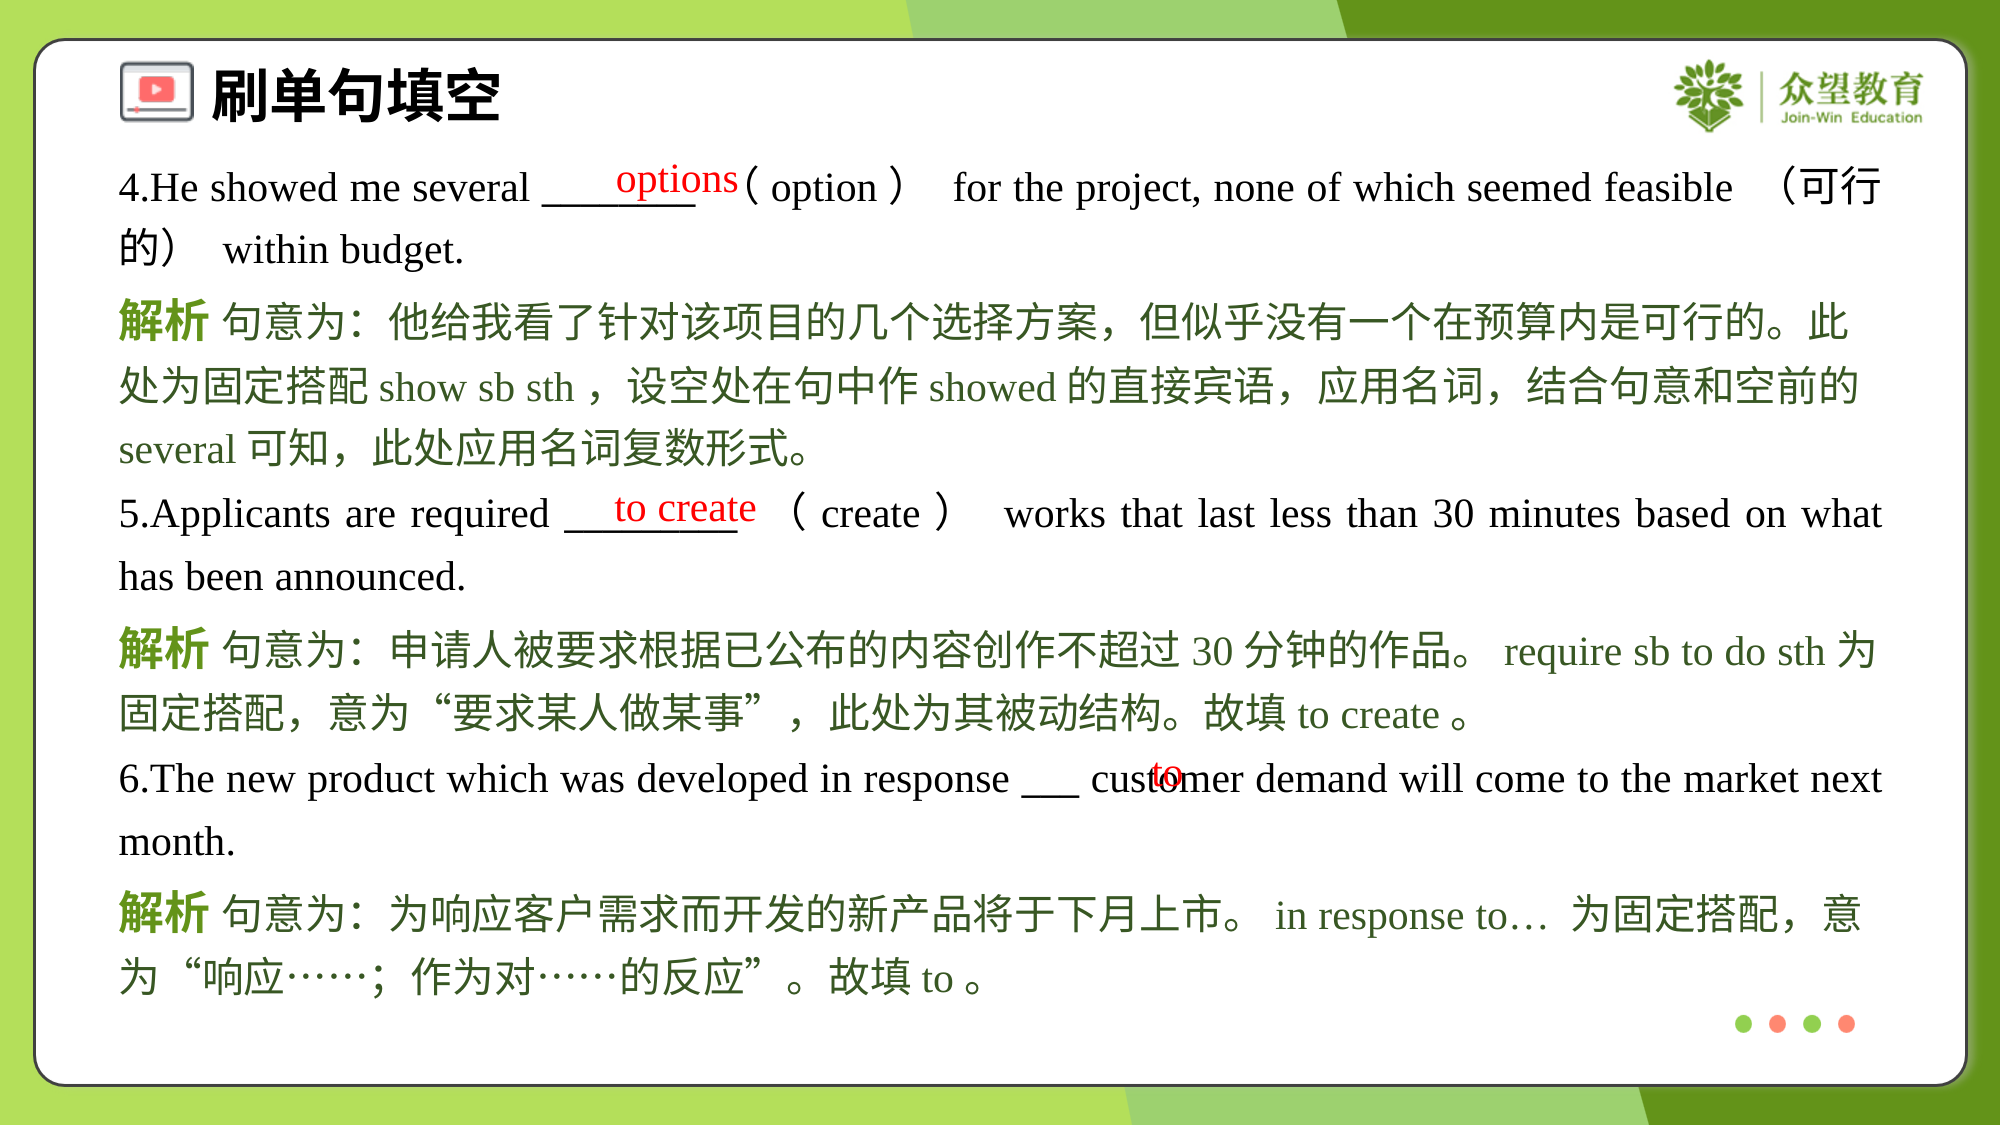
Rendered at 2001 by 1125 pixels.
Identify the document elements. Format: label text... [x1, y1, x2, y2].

text_box options [611, 138, 744, 197]
text_box to create [604, 467, 767, 525]
text_box to [1146, 732, 1189, 791]
picture [0, 0, 2000, 1125]
text_box 解析 句意为：为响应客户需求而开发的新产品将于下月上市。in response to… 为固定搭配，意为“响应……；作为对……的反应”。故填to。 [118, 869, 1883, 996]
text_box 解析 句意为：他给我看了针对该项目的几个选择方案，但似乎没有一个在预算内是可行的。此处为固定搭配show sb sth，设空处在句中作showed的直接宾语，应用名词，结合句意和空前的several可知，此处应用名词复数形式。 [118, 278, 1883, 468]
text_box 5.Applicants are required _________ （create） works that last less than 30 minutes based on what has been announced. [118, 473, 1883, 594]
text_box 解析 句意为：申请人被要求根据已公布的内容创作不超过30分钟的作品。require sb to do sth为固定搭配，意为“要求某人做某事”，此处为其被动结构。故填to create。 [118, 605, 1883, 732]
text_box 6.The new product which was developed in response ___ customer demand will come to the market next month. [118, 738, 1883, 859]
text_box 4.He showed me several ________ （option） for the project, none of which seemed feasible （可行的） within budget. [118, 146, 1883, 267]
